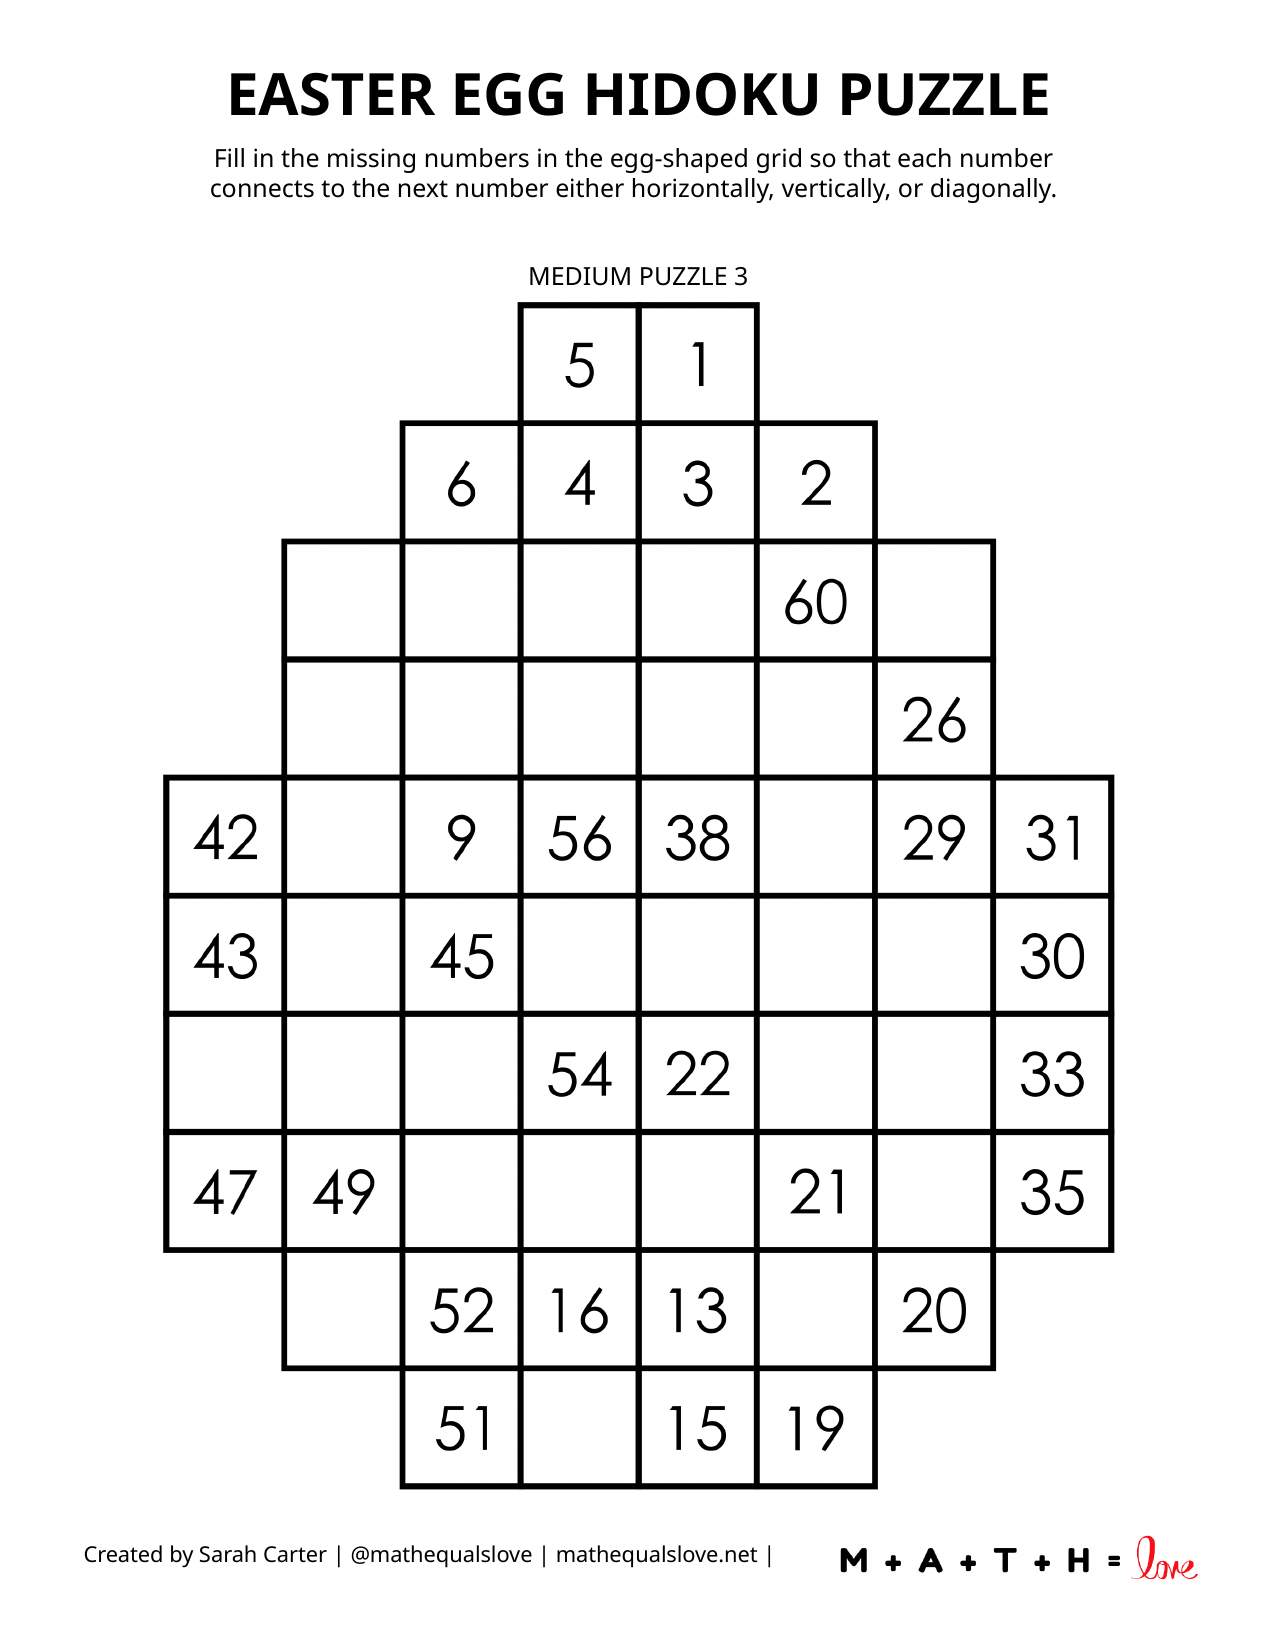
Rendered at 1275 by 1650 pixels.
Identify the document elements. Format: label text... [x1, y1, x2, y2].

picture [826, 1532, 1207, 1584]
text_box EASTER EGG HIDOKU PUZZLE [66, 50, 1211, 135]
text_box Created by Sarah Carter | @mathequalslove | mathequalslove.net | [68, 1533, 826, 1575]
text_box Fill in the missing numbers in the egg-shaped grid so that each number connects to the next number either horizontally, vertically, or diagonally. [0, 135, 1275, 210]
picture [159, 299, 1117, 1493]
text_box MEDIUM PUZZLE 3 [160, 260, 1117, 299]
